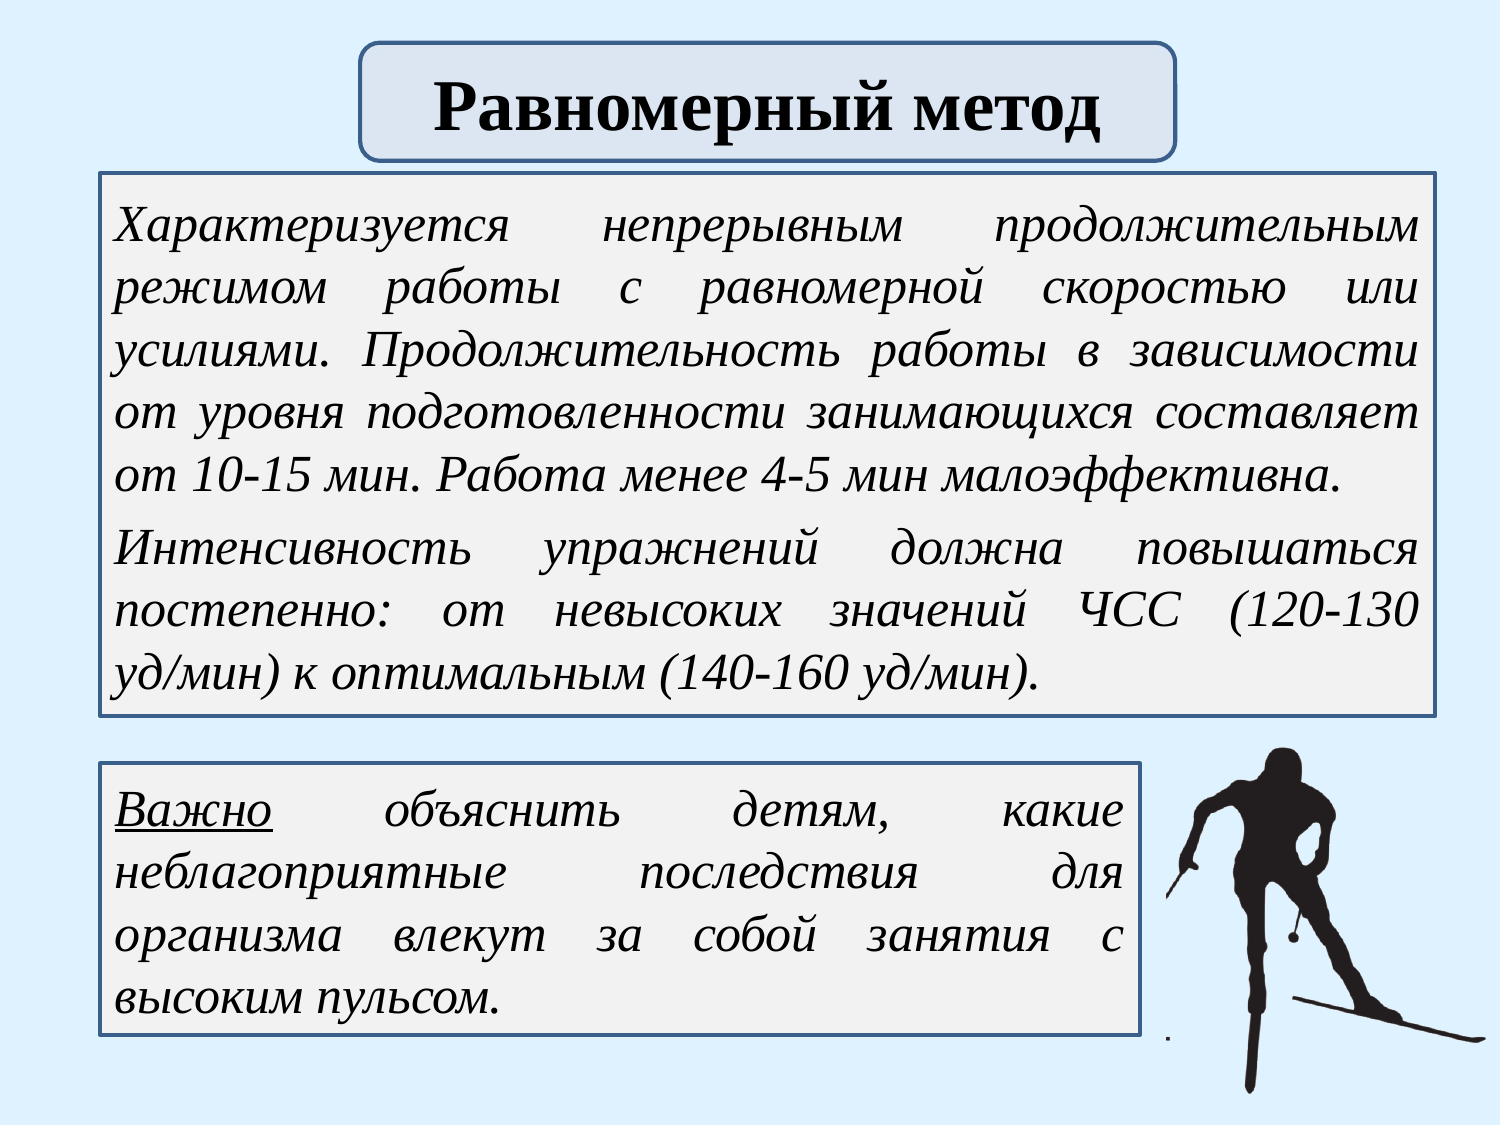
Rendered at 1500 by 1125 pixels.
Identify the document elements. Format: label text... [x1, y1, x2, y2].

picture [1009, 715, 1500, 1125]
text_box Важно объяснить детям, какие неблагоприятные последствия для организма влекут за собой занятия с высоким пульсом. [98, 761, 1004, 1037]
text_box Равномерный метод [358, 40, 1178, 163]
text_box Характеризуется непрерывным продолжительным режимом работы с равномерной скоростью или усилиями. Продолжительность работы в зависимости от уровня подготовленности занимающихся составляет от 10-15 мин. Работа менее 4-5 мин малоэффективна. Интенсивность упражнений должна повышаться постепенно: от невысоких значений ЧСС (120-130 уд/мин) к оптимальным (140-160 уд/мин). [98, 171, 1437, 718]
